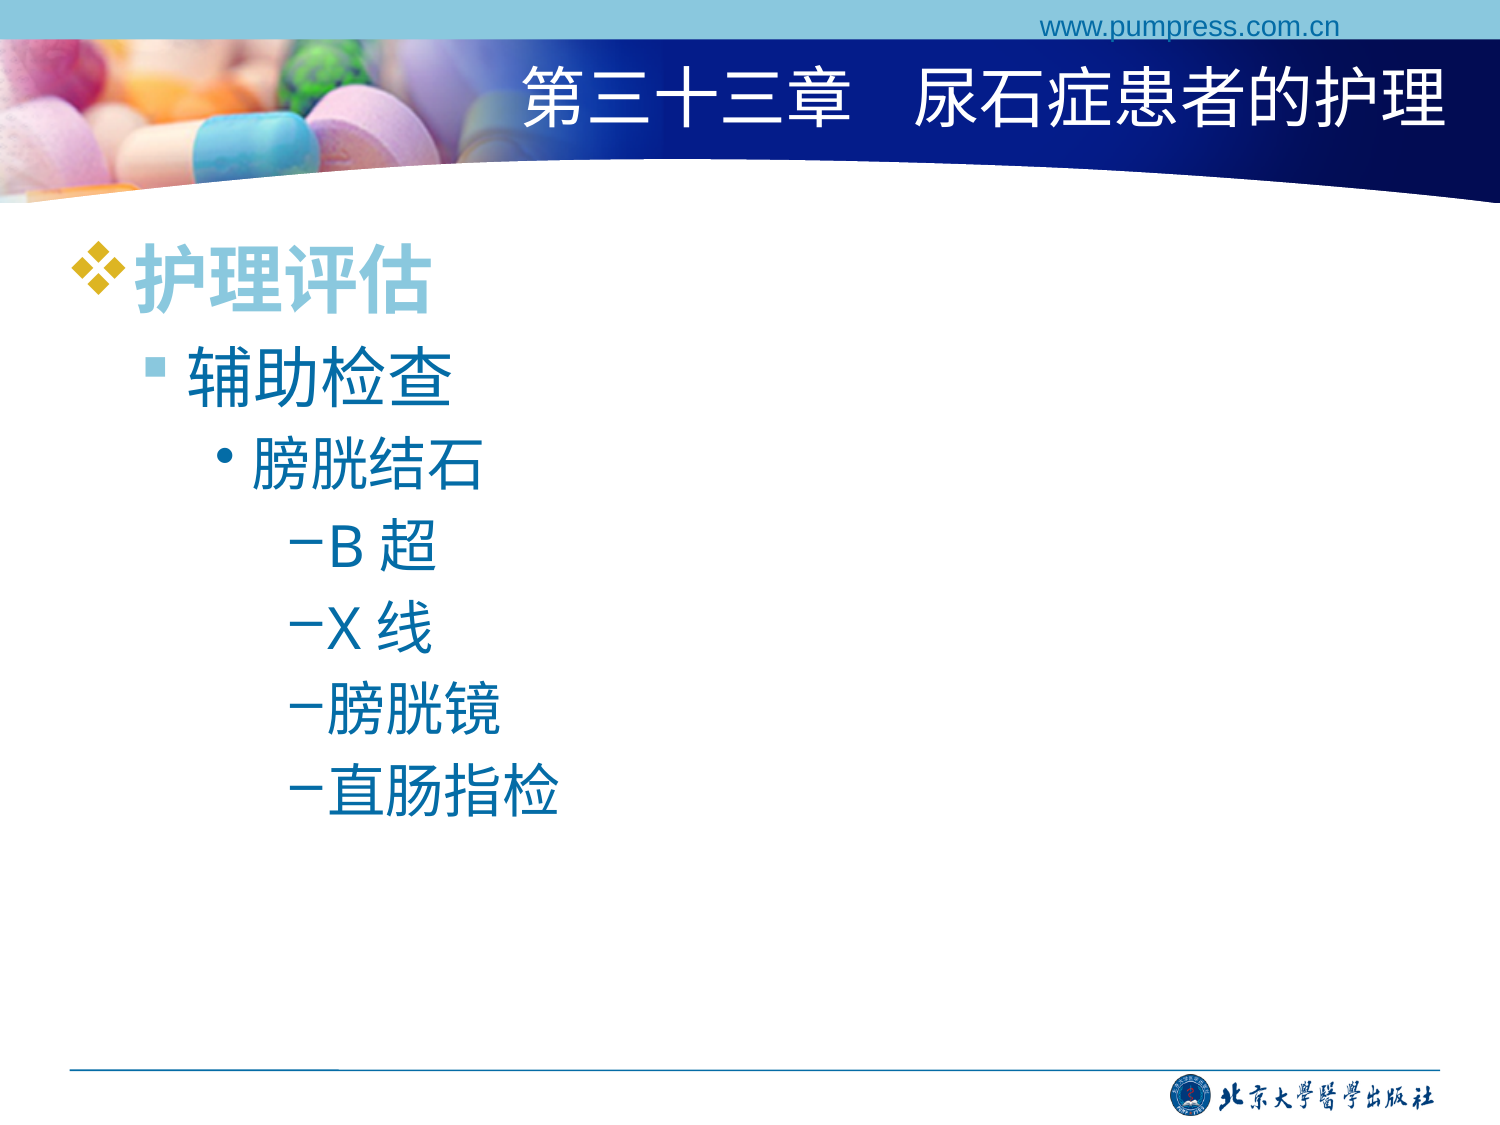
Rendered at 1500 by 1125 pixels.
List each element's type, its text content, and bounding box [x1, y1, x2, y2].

picture [1170, 1074, 1436, 1118]
picture [0, 40, 1500, 203]
slide_number www.pumpress.com.cn [1025, 0, 1463, 38]
title 第三十三章 尿石症患者的护理 [137, 49, 1463, 143]
list 护理评估 辅助检查 膀胱结石 B超 X线 膀胱镜 直肠指检 [49, 224, 1463, 1026]
